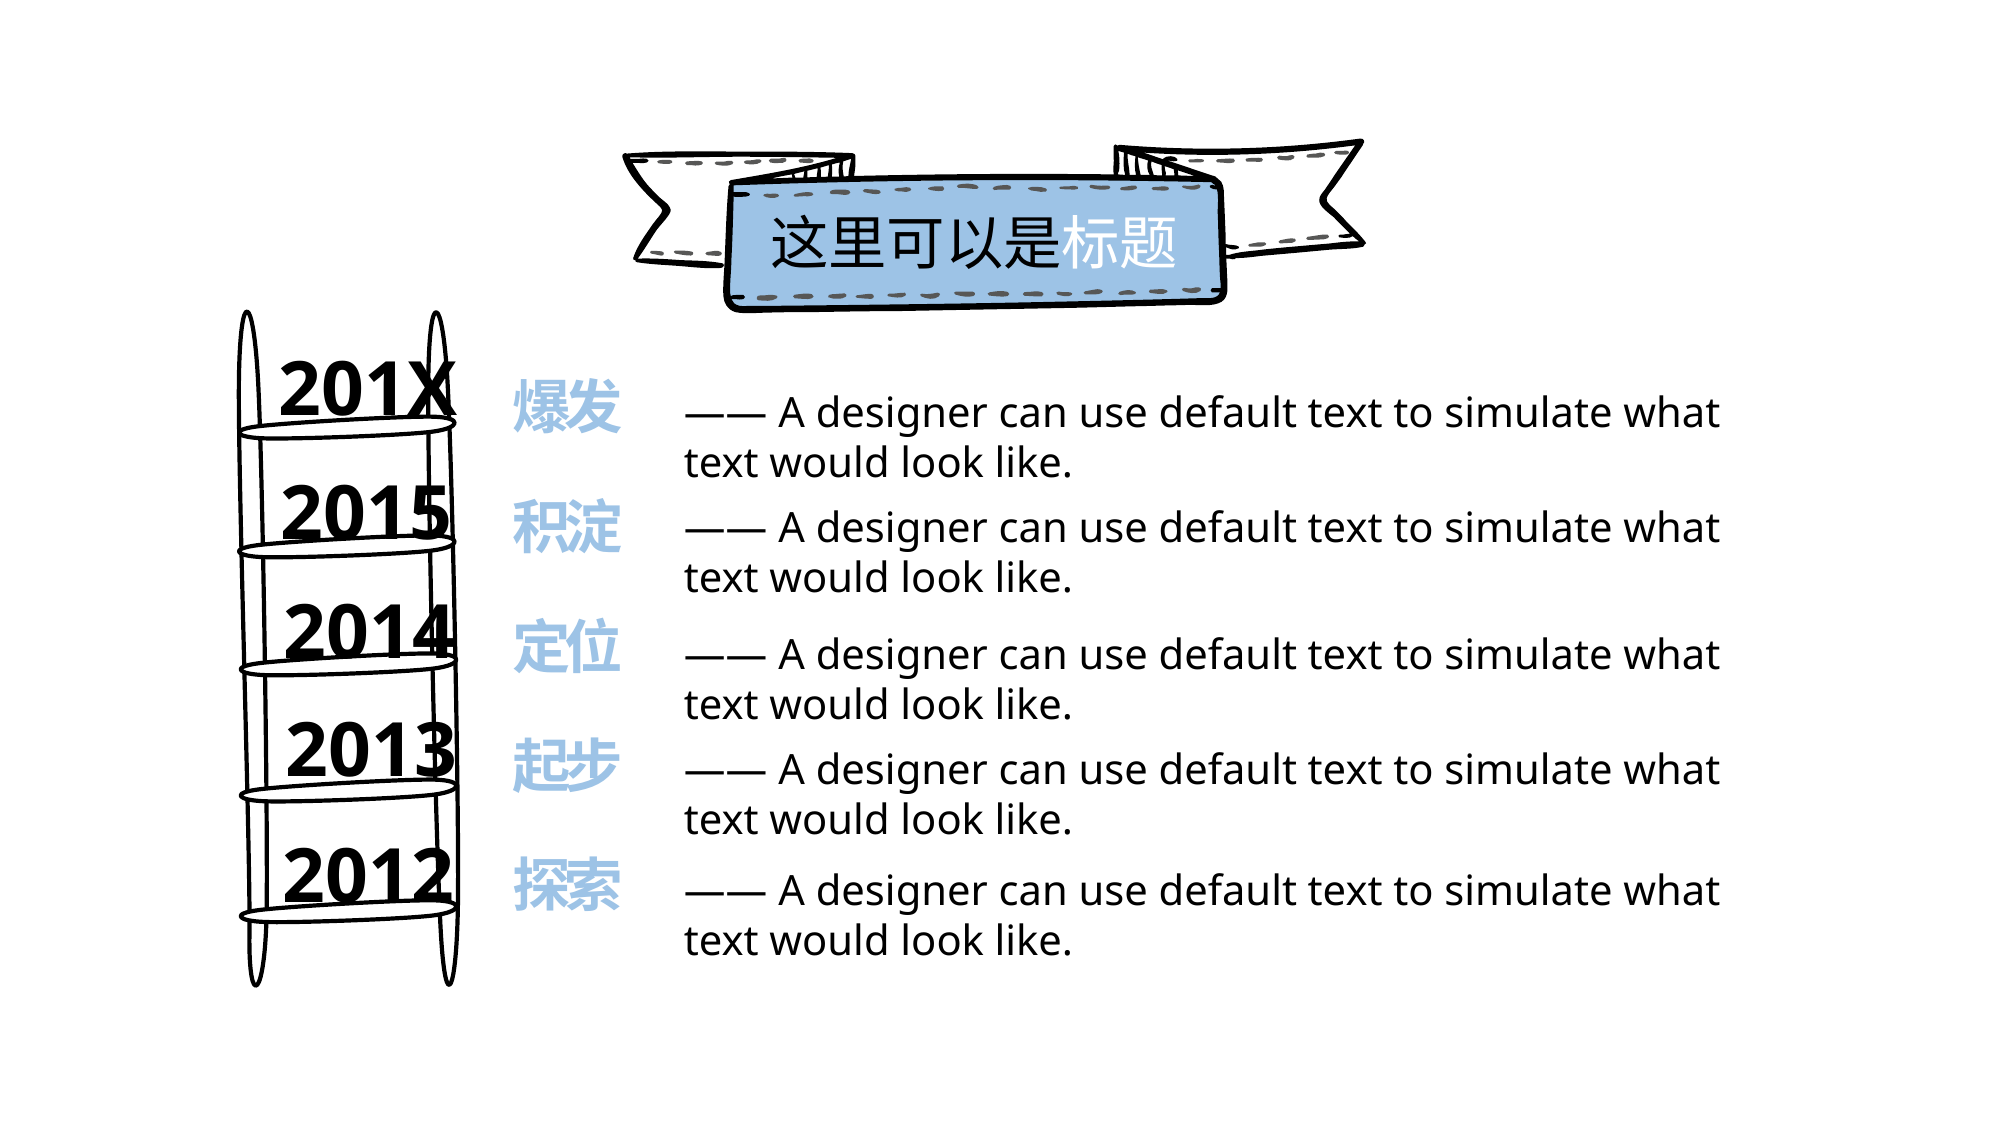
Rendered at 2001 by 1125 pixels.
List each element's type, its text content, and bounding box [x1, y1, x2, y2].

text_box [439, 926, 459, 986]
text_box 定位 [483, 602, 652, 688]
text_box [240, 555, 266, 665]
text_box —— A designer can use default text to simulate what text would look like. [669, 620, 1743, 735]
text_box 2015 [265, 457, 468, 563]
text_box [237, 310, 261, 430]
text_box [434, 800, 459, 820]
text_box 积淀 [483, 483, 652, 568]
text_box [239, 787, 369, 803]
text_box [621, 138, 1367, 315]
text_box [427, 438, 452, 457]
text_box 探索 [483, 840, 652, 926]
text_box [429, 311, 444, 332]
text_box [248, 922, 268, 987]
text_box [239, 661, 268, 677]
text_box —— A designer can use default text to simulate what text would look like. [669, 378, 1743, 493]
text_box 2012 [267, 820, 470, 926]
text_box 起步 [483, 721, 652, 807]
text_box 2014 [268, 576, 471, 682]
text_box [238, 543, 265, 559]
text_box —— A designer can use default text to simulate what text would look like. [669, 735, 1743, 850]
text_box —— A designer can use default text to simulate what text would look like. [669, 493, 1743, 608]
text_box —— A designer can use default text to simulate what text would look like. [669, 856, 1743, 972]
text_box [238, 435, 264, 547]
text_box 爆发 [483, 363, 652, 448]
text_box 201X [263, 332, 473, 438]
text_box [429, 563, 455, 576]
text_box [431, 682, 458, 694]
text_box 2013 [270, 694, 473, 800]
text_box [239, 908, 267, 924]
text_box [246, 801, 268, 910]
text_box [243, 674, 268, 790]
text_box [238, 424, 344, 440]
